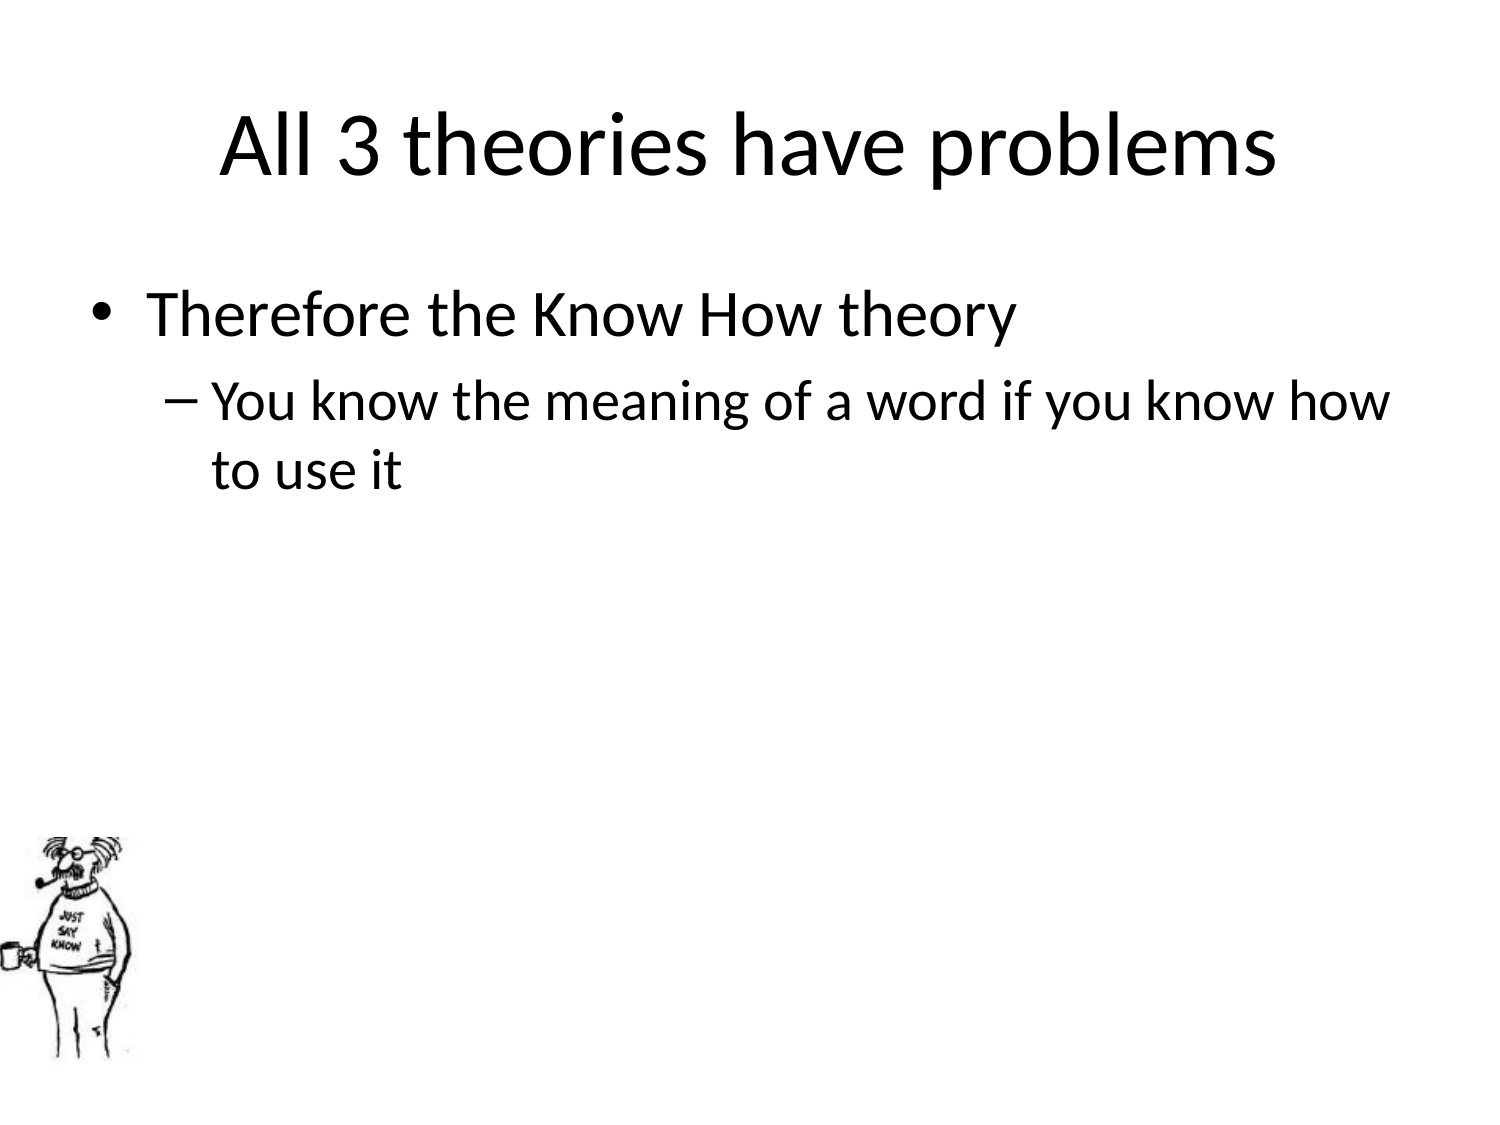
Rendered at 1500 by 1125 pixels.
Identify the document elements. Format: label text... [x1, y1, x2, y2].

picture [0, 837, 171, 1125]
title All 3 theories have problems [75, 45, 1425, 233]
list Therefore the Know How theory You know the meaning of a word if you know how to use it [75, 262, 1425, 1005]
